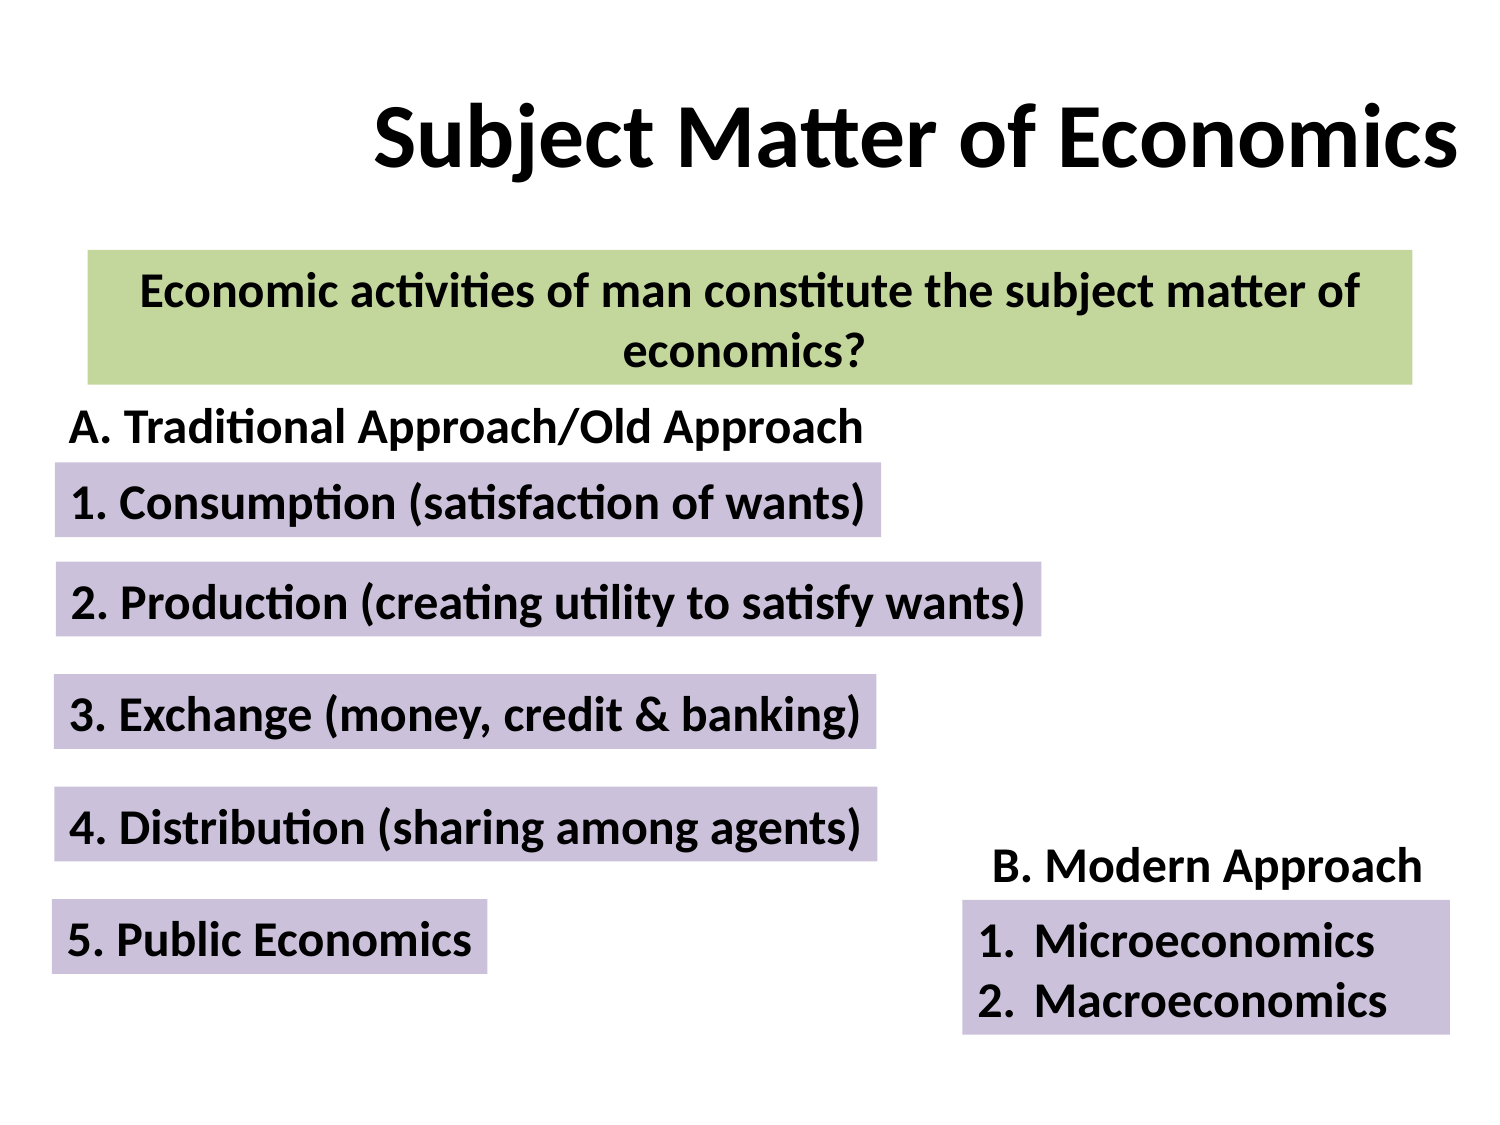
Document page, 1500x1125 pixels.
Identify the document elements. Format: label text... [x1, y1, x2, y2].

text_box 5. Public Economics [51, 899, 488, 974]
text_box B. Modern Approach [977, 824, 1439, 899]
text_box 4. Distribution (sharing among agents) [54, 786, 878, 862]
text_box 1. Consumption (satisfaction of wants) [54, 462, 882, 538]
text_box Economic activities of man constitute the subject matter of economics? [87, 249, 1413, 385]
text_box A. Traditional Approach/Old Approach [53, 386, 880, 461]
text_box 2. Production (creating utility to satisfy wants) [55, 561, 1042, 637]
text_box 3. Exchange (money, credit & banking) [53, 674, 877, 749]
title Subject Matter of Economics [125, 37, 1475, 225]
text_box Microeconomics Macroeconomics [962, 899, 1450, 1035]
